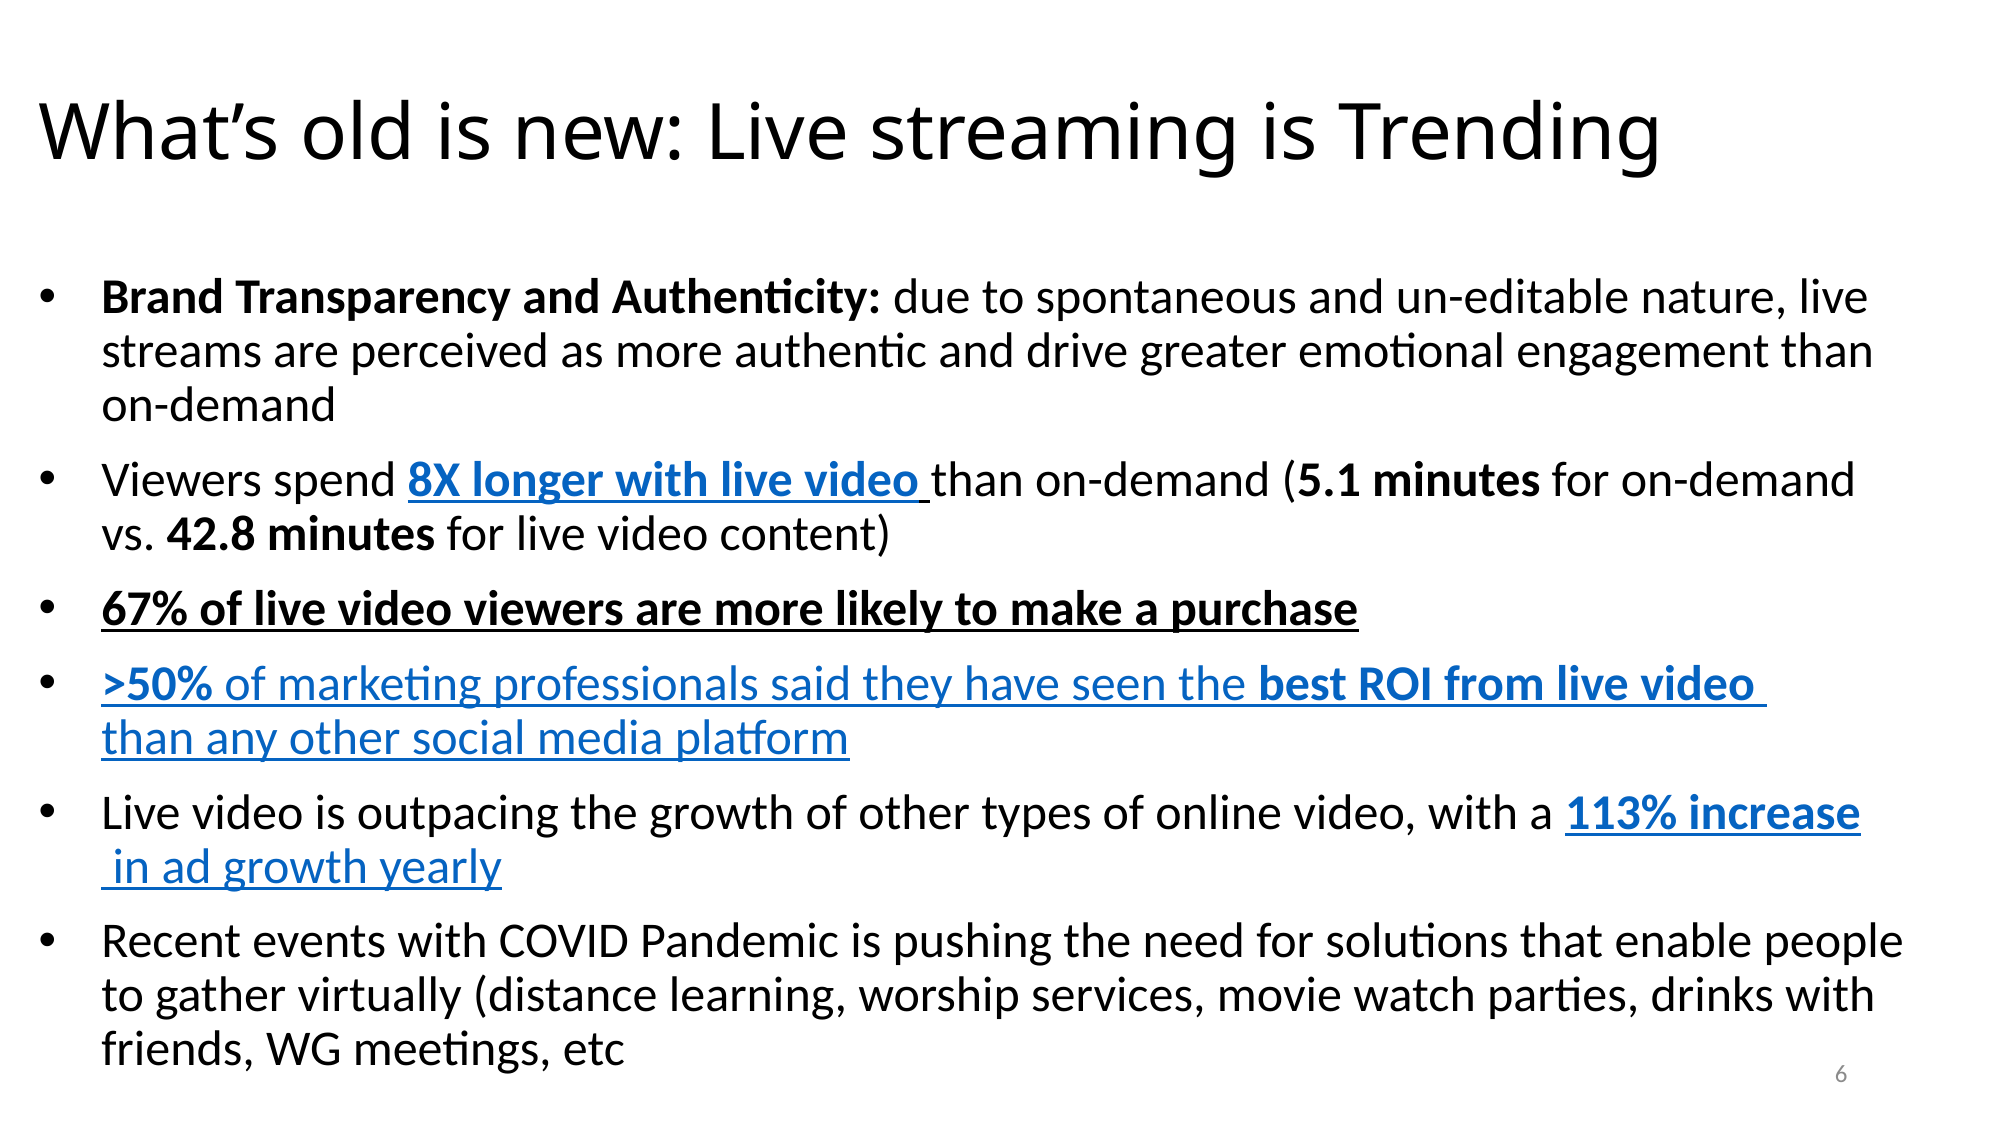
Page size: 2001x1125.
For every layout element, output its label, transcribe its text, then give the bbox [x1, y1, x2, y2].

slide_number 6 [1412, 1042, 1863, 1103]
list Brand Transparency and Authenticity: due to spontaneous and un-editable nature, live streams are perceived as more authentic and drive greater emotional engagement than on-demand Viewers spend 8X longer with live video than on-demand (5.1 minutes for on-demand vs. 42.8 minutes for live video content) 67% of live video viewers are more likely to make a purchase >50% of marketing professionals said they have seen the best ROI from live video than any other social media platform Live video is outpacing the growth of other types of online video, with a 113% increase in ad growth yearly Recent events with COVID Pandemic is pushing the need for solutions that enable people to gather virtually (distance learning, worship services, movie watch parties, drinks with friends, WG meetings, etc [23, 263, 1927, 1125]
title What’s old is new: Live streaming is Trending [23, 64, 1963, 206]
